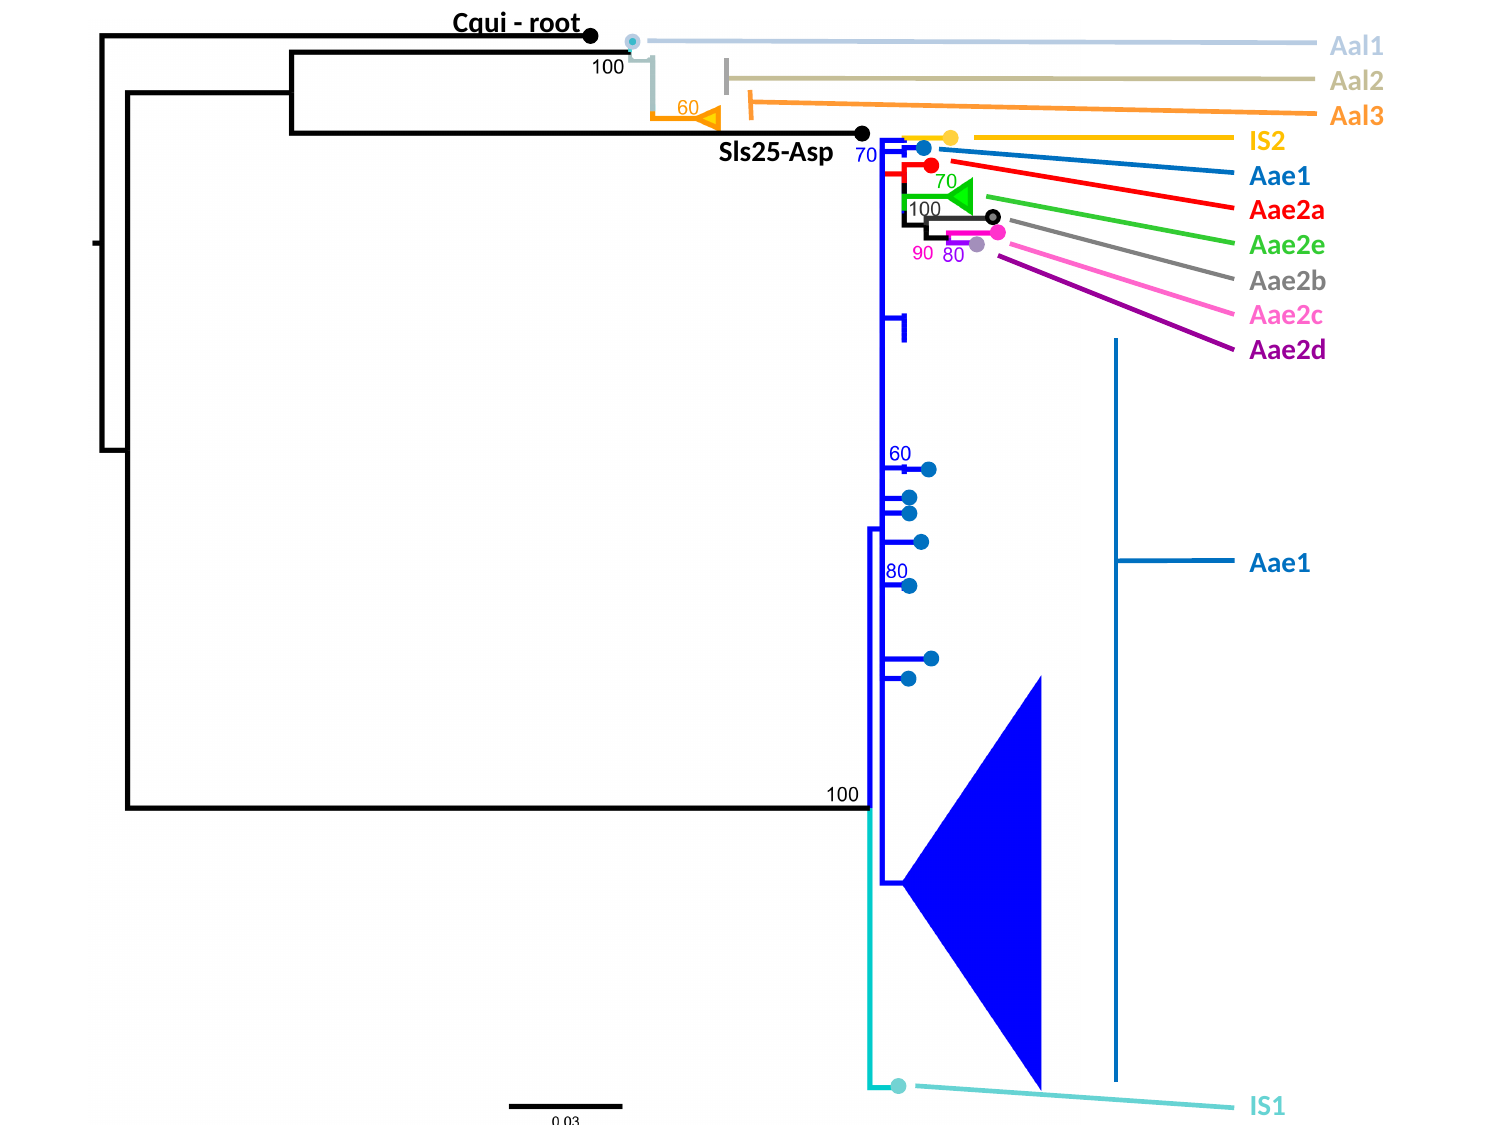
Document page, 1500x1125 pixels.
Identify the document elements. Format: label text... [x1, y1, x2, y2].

picture [88, 0, 1081, 1125]
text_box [997, 255, 1235, 350]
text_box Aal1 Aal2 Aal3 [1315, 19, 1400, 139]
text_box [915, 1085, 1235, 1109]
text_box IS1 [1234, 1078, 1301, 1125]
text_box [755, 101, 1318, 114]
text_box IS2 Aae1 Aae2a Aae2e Aae2b Aae2c Aae2d [1234, 113, 1342, 373]
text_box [938, 148, 1235, 173]
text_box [1009, 243, 1235, 255]
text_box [1009, 219, 1235, 242]
text_box Aae1 [1234, 535, 1327, 586]
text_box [985, 196, 1235, 246]
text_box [950, 160, 1235, 209]
